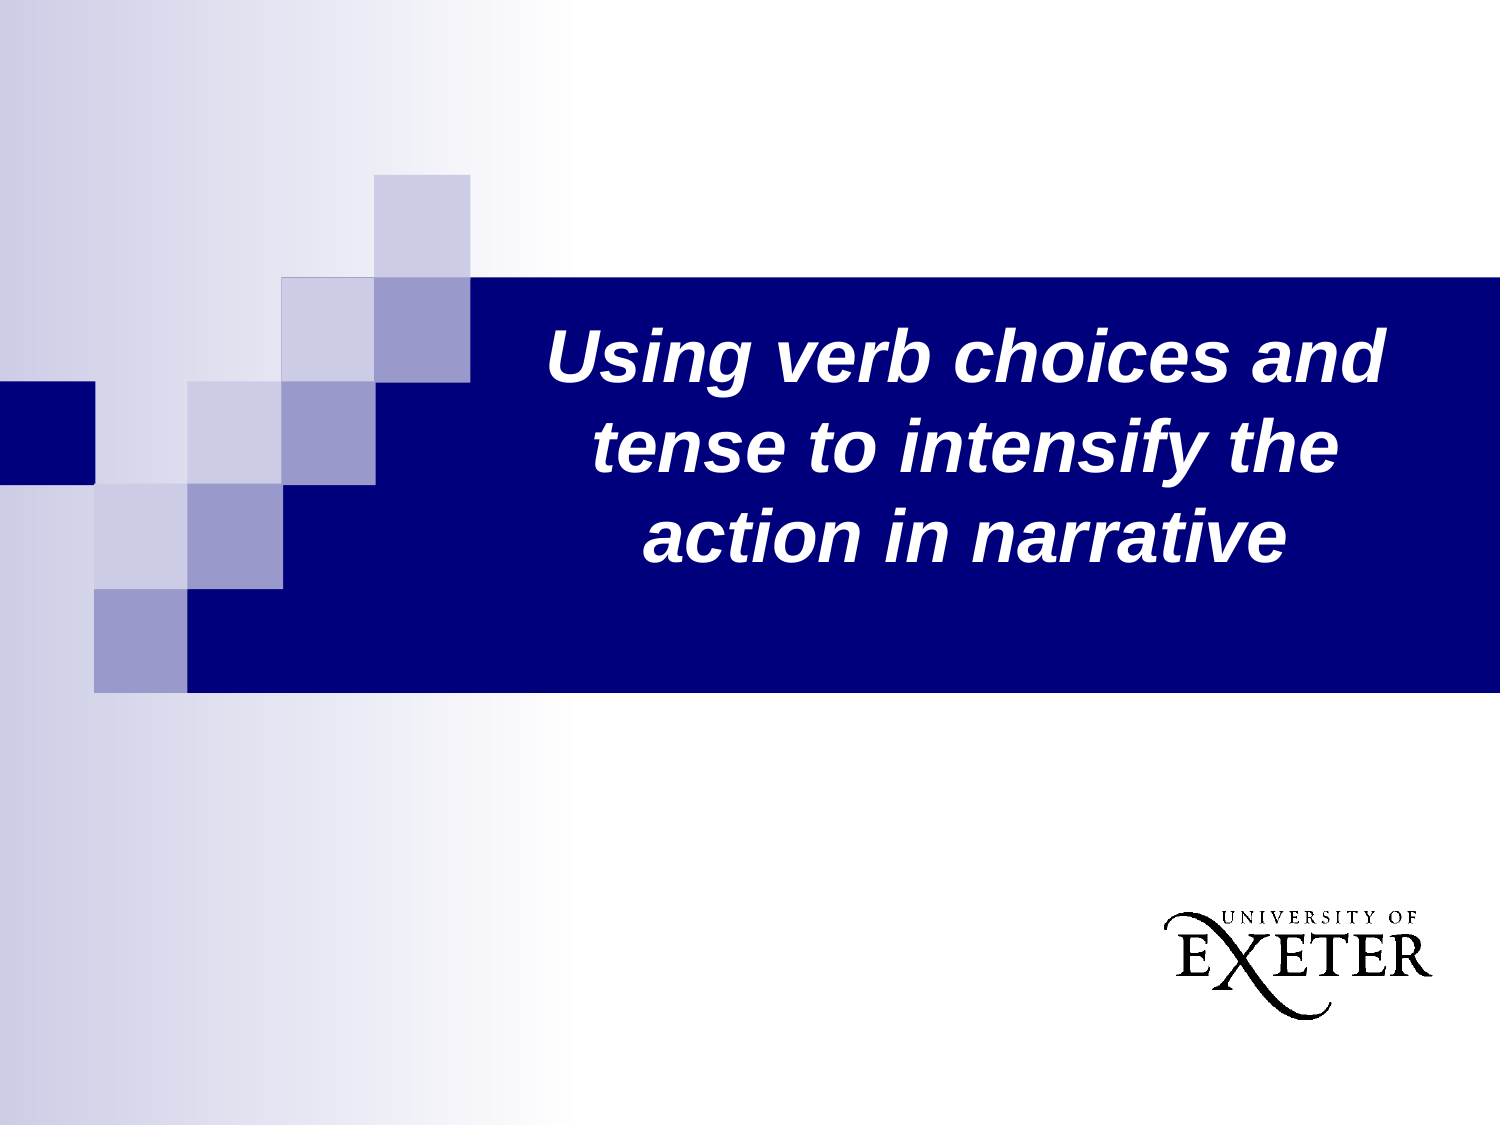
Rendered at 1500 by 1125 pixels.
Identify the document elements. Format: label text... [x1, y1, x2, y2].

picture [1160, 908, 1434, 1022]
text_box Using verb choices and tense to intensify the action in narrative [478, 299, 1454, 585]
